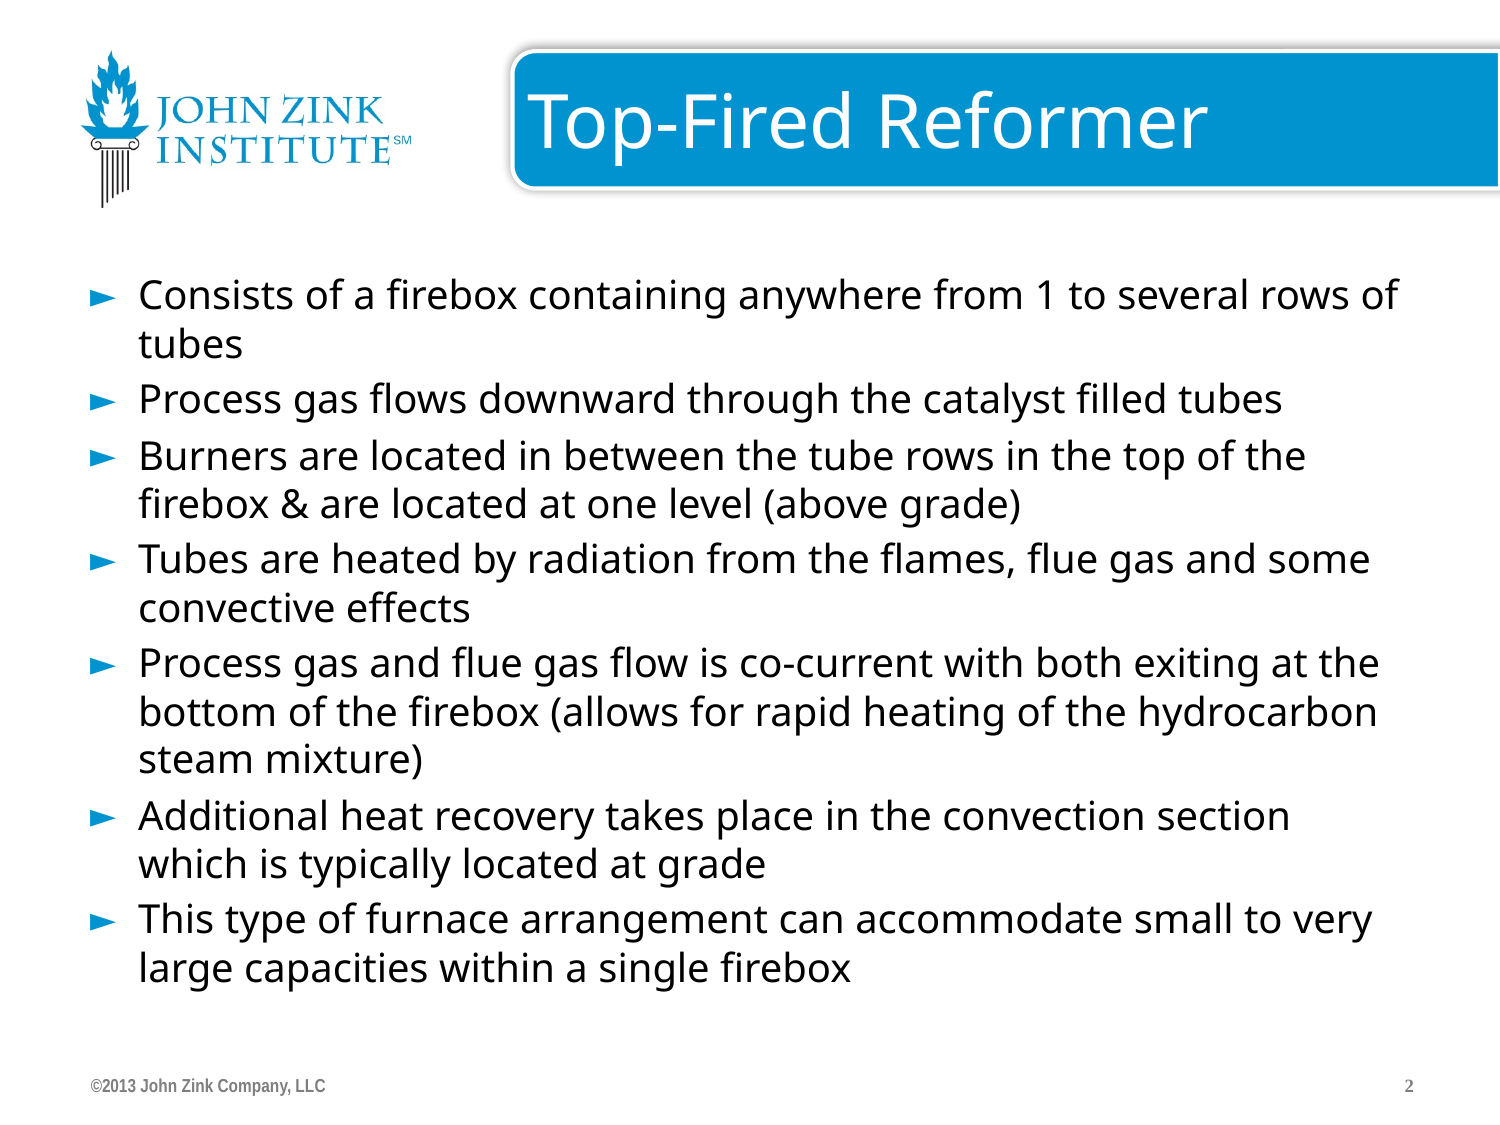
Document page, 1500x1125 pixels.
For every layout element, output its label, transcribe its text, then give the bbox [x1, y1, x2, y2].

title Top-Fired Reformer [512, 50, 1500, 188]
picture [80, 50, 411, 208]
list Consists of a firebox containing anywhere from 1 to several rows of tubes Process gas flows downward through the catalyst filled tubes Burners are located in between the tube rows in the top of the firebox & are located at one level (above grade) Tubes are heated by radiation from the flames, flue gas and some convective effects Process gas and flue gas flow is co-current with both exiting at the bottom of the firebox (allows for rapid heating of the hydrocarbon steam mixture) Additional heat recovery takes place in the convection section which is typically located at grade This type of furnace arrangement can accommodate small to very large capacities within a single firebox [75, 262, 1425, 1005]
